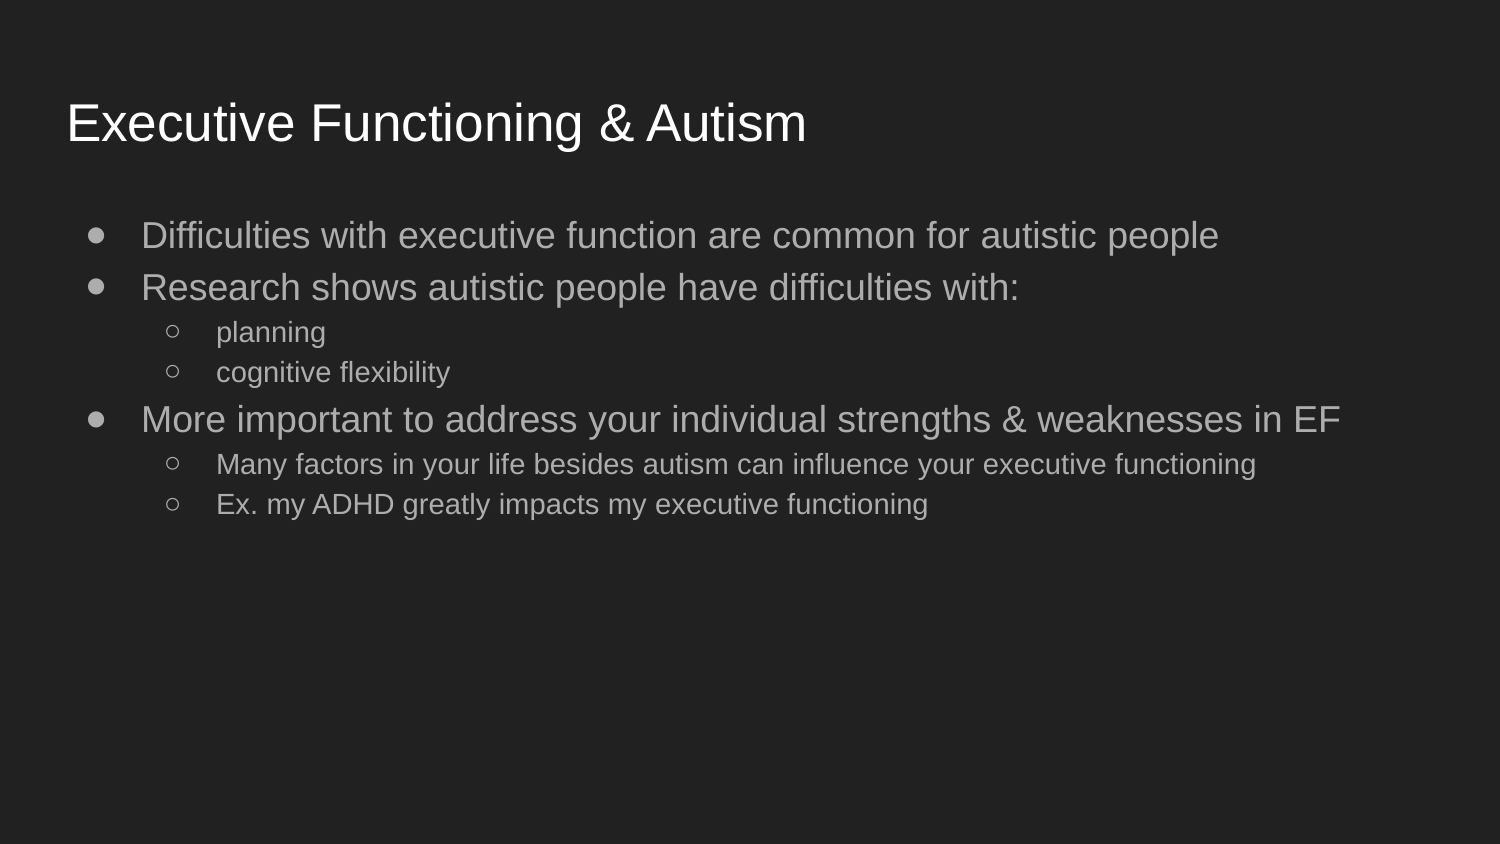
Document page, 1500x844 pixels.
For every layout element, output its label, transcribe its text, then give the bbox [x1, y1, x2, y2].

title Executive Functioning & Autism [51, 72, 1449, 167]
list Difficulties with executive function are common for autistic people Research shows autistic people have difficulties with: planning cognitive flexibility More important to address your individual strengths & weaknesses in EF Many factors in your life besides autism can influence your executive functioning Ex. my ADHD greatly impacts my executive functioning [51, 189, 1449, 750]
